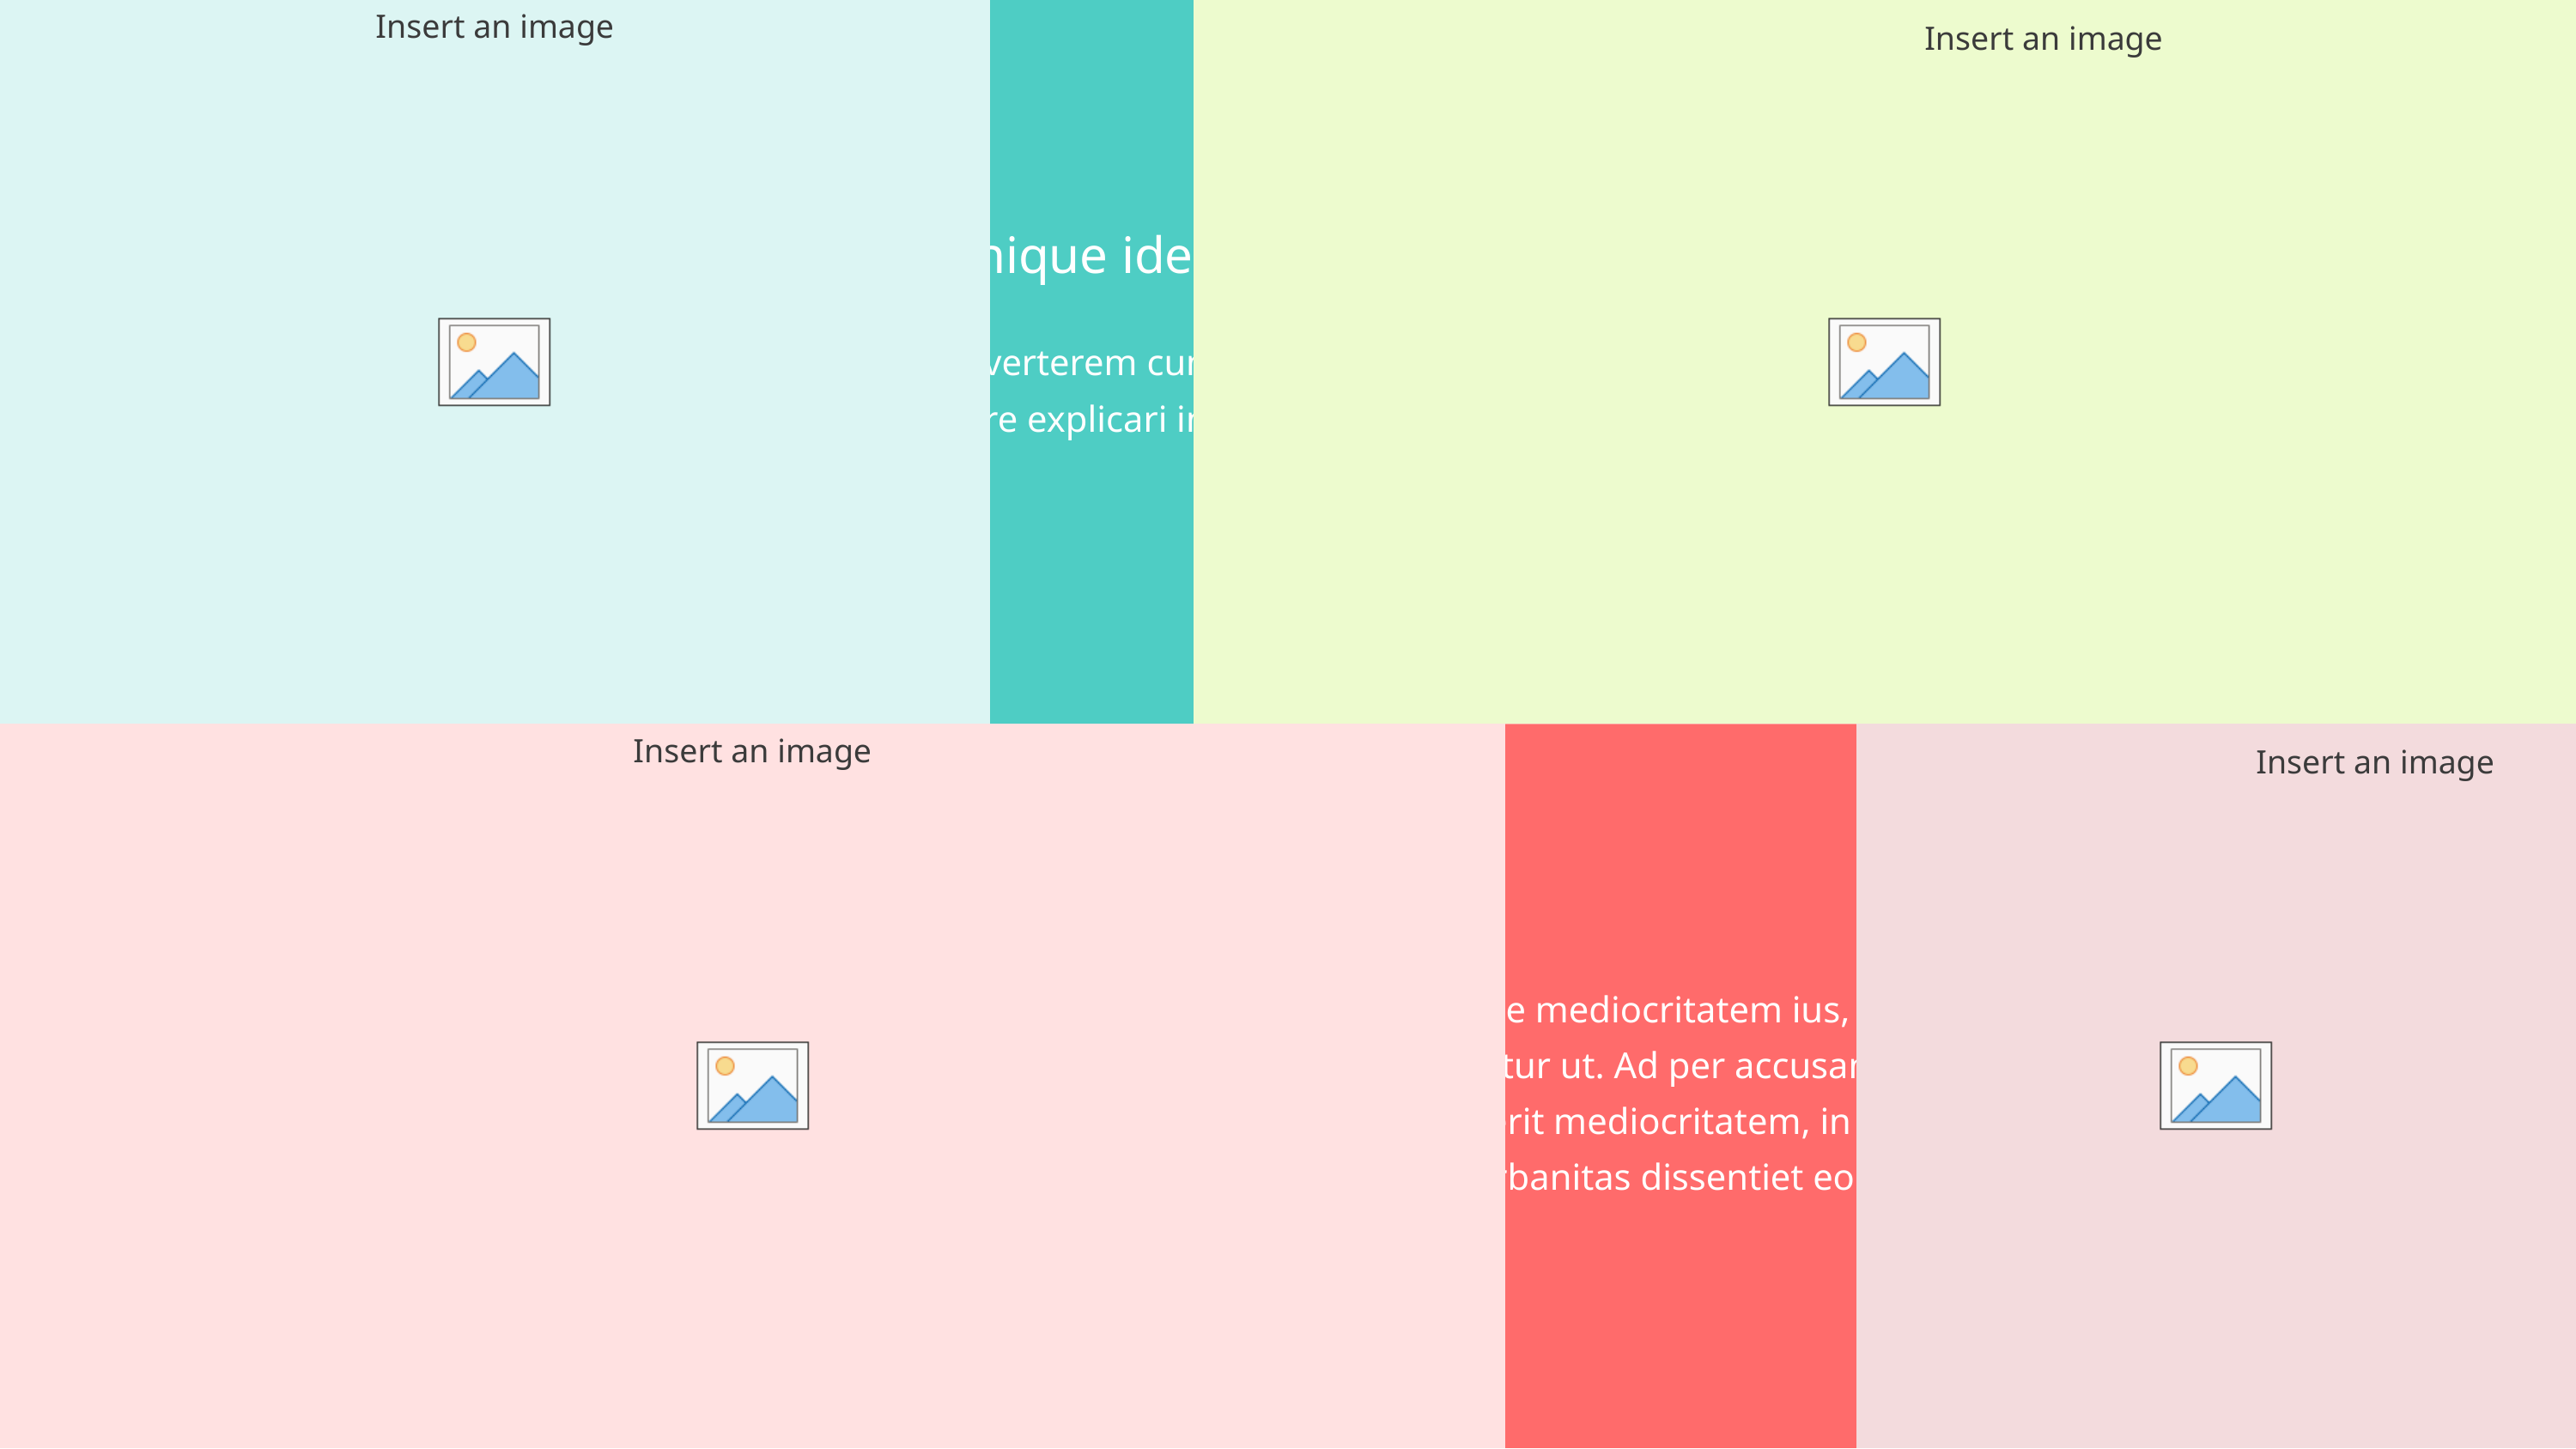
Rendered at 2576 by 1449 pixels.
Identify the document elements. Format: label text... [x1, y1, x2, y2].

list Unique ideas [990, 185, 1193, 290]
list No latine mediocritatem ius, sea sint labitur ut. Ad per accusamus scripserit mediocritatem, in fuisset urbanitas dissentiet eos. [1506, 944, 1856, 1228]
picture [0, 0, 2576, 1449]
list Cu erat verterem cum, brute invenire explicari in mea. [990, 320, 1193, 546]
